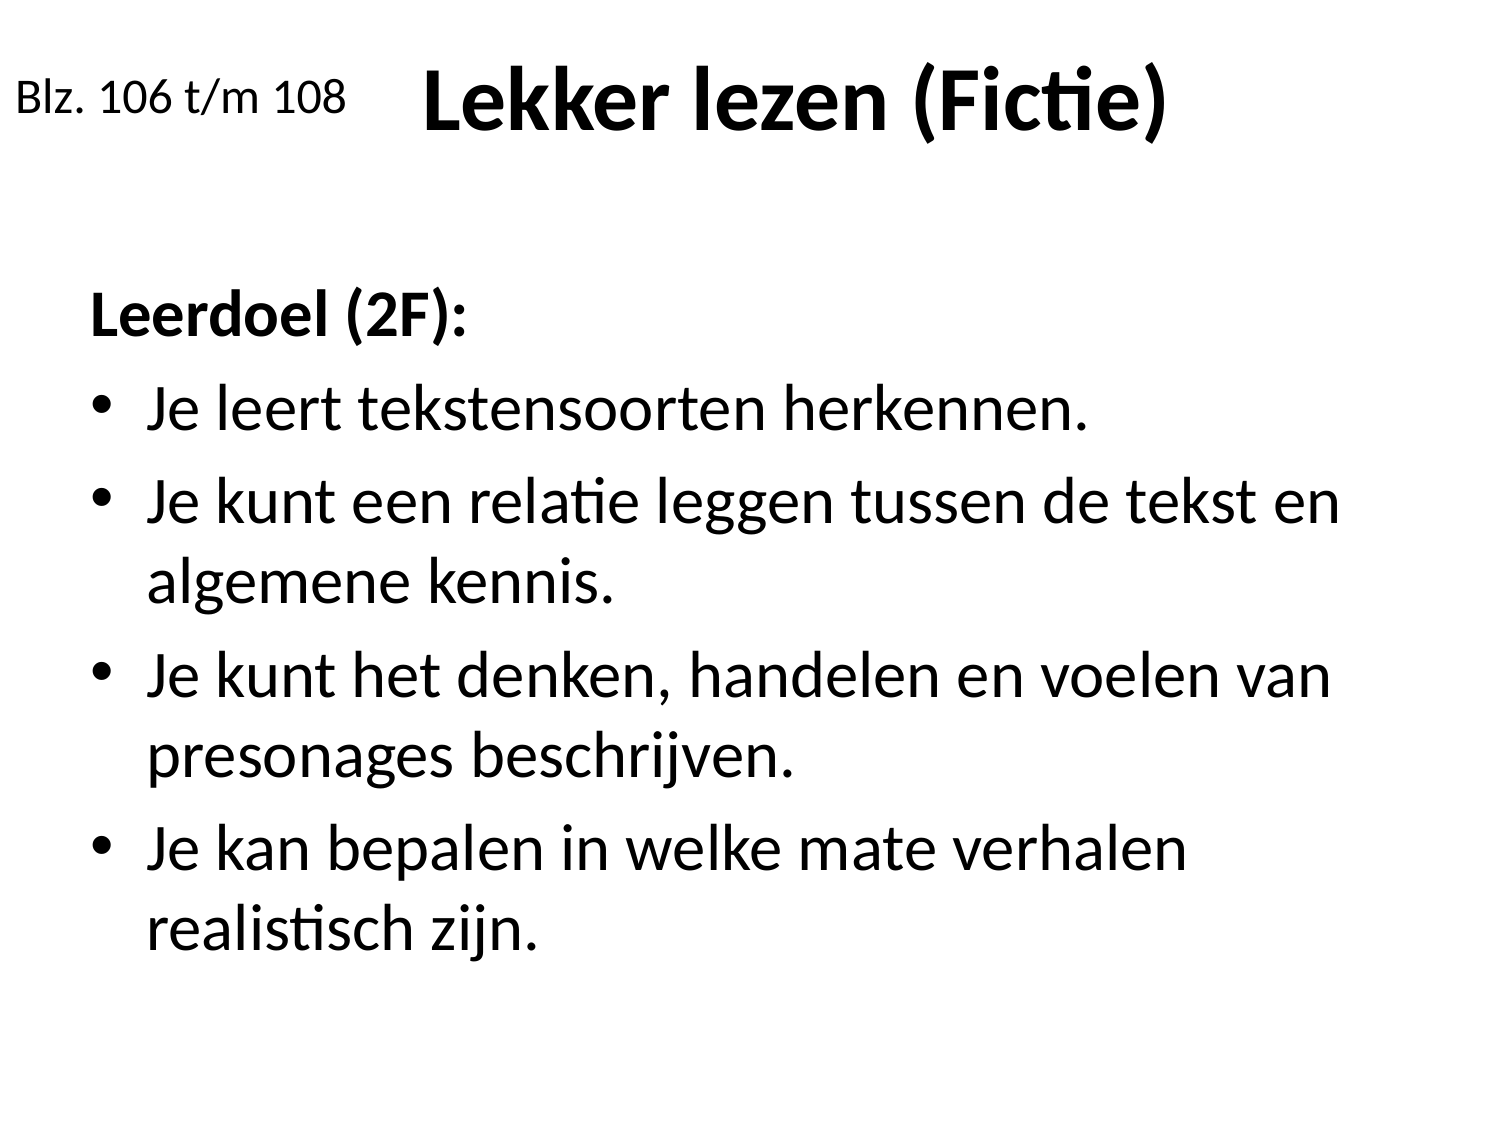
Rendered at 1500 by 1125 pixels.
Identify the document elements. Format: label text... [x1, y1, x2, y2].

text_box Lekker lezen (Fictie) [407, 0, 1317, 188]
list Leerdoel (2F): Je leert tekstensoorten herkennen. Je kunt een relatie leggen tussen de tekst en algemene kennis. Je kunt het denken, handelen en voelen van presonages beschrijven. Je kan bepalen in welke mate verhalen realistisch zijn. [75, 262, 1425, 1005]
title Blz. 106 t/m 108 [0, 0, 407, 188]
